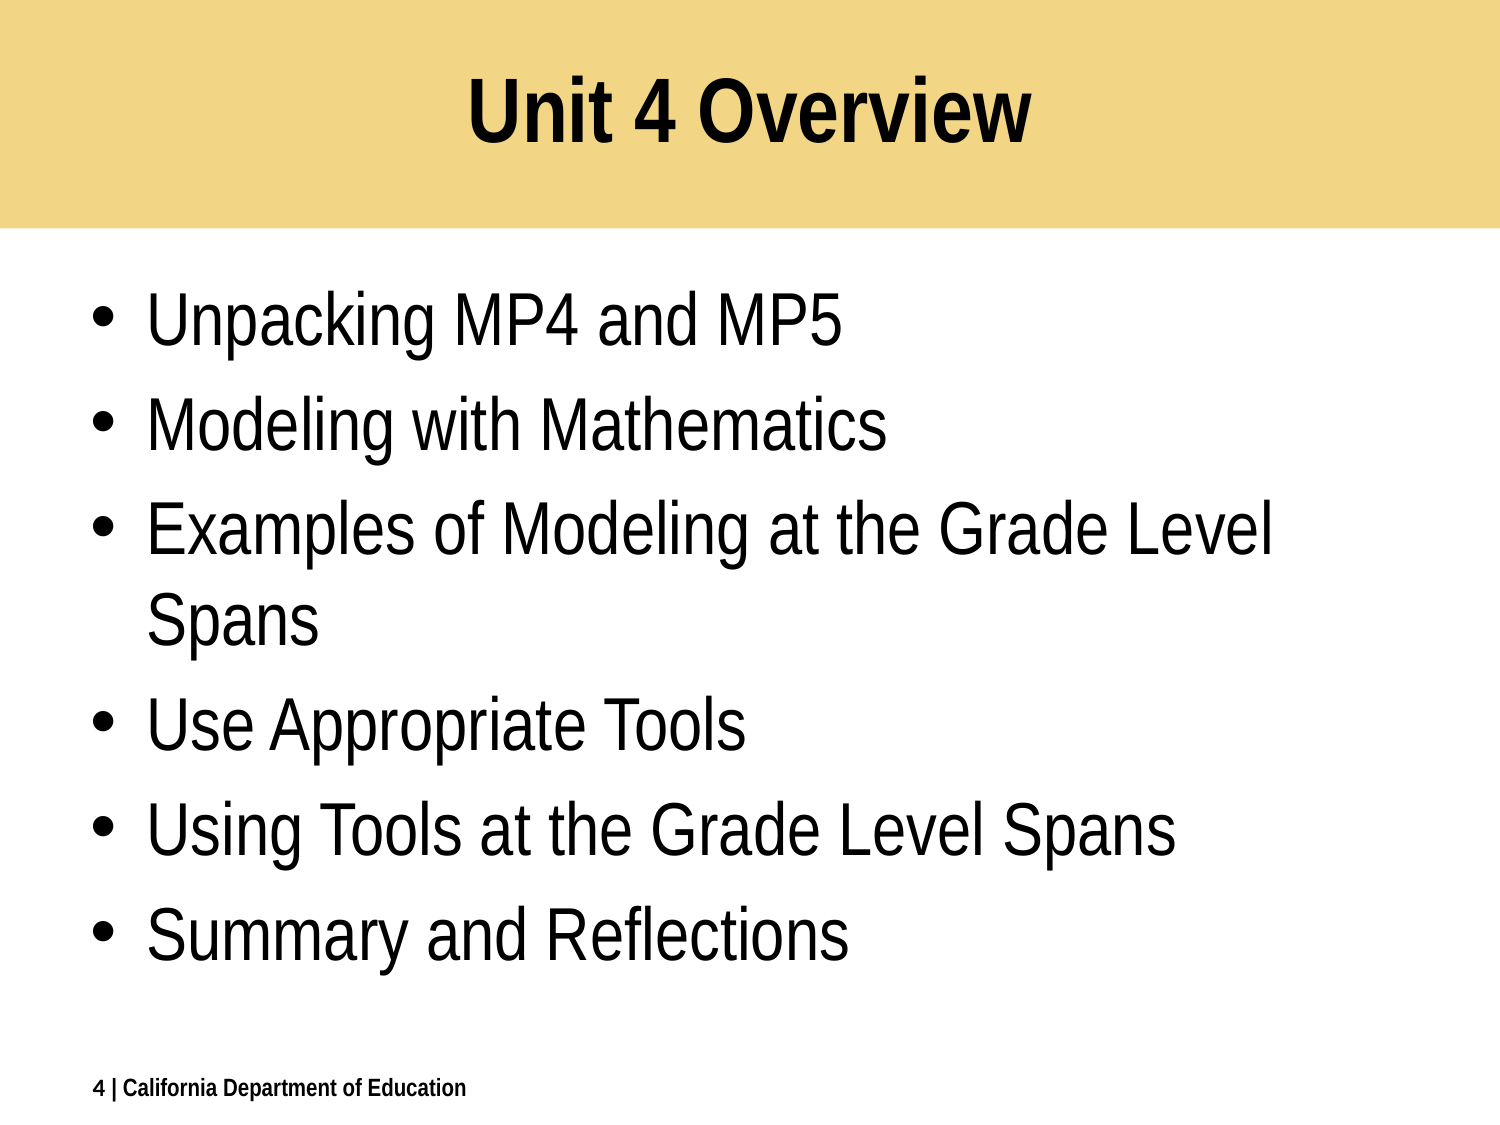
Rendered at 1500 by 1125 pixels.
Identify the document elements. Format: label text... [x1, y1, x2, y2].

footer | California Department of Education [121, 1064, 699, 1124]
slide_number 4 [55, 1064, 121, 1124]
list Unpacking MP4 and MP5 Modeling with Mathematics Examples of Modeling at the Grade Level Spans Use Appropriate Tools Using Tools at the Grade Level Spans Summary and Reflections [75, 262, 1425, 1054]
title Unit 4 Overview [75, 11, 1425, 200]
